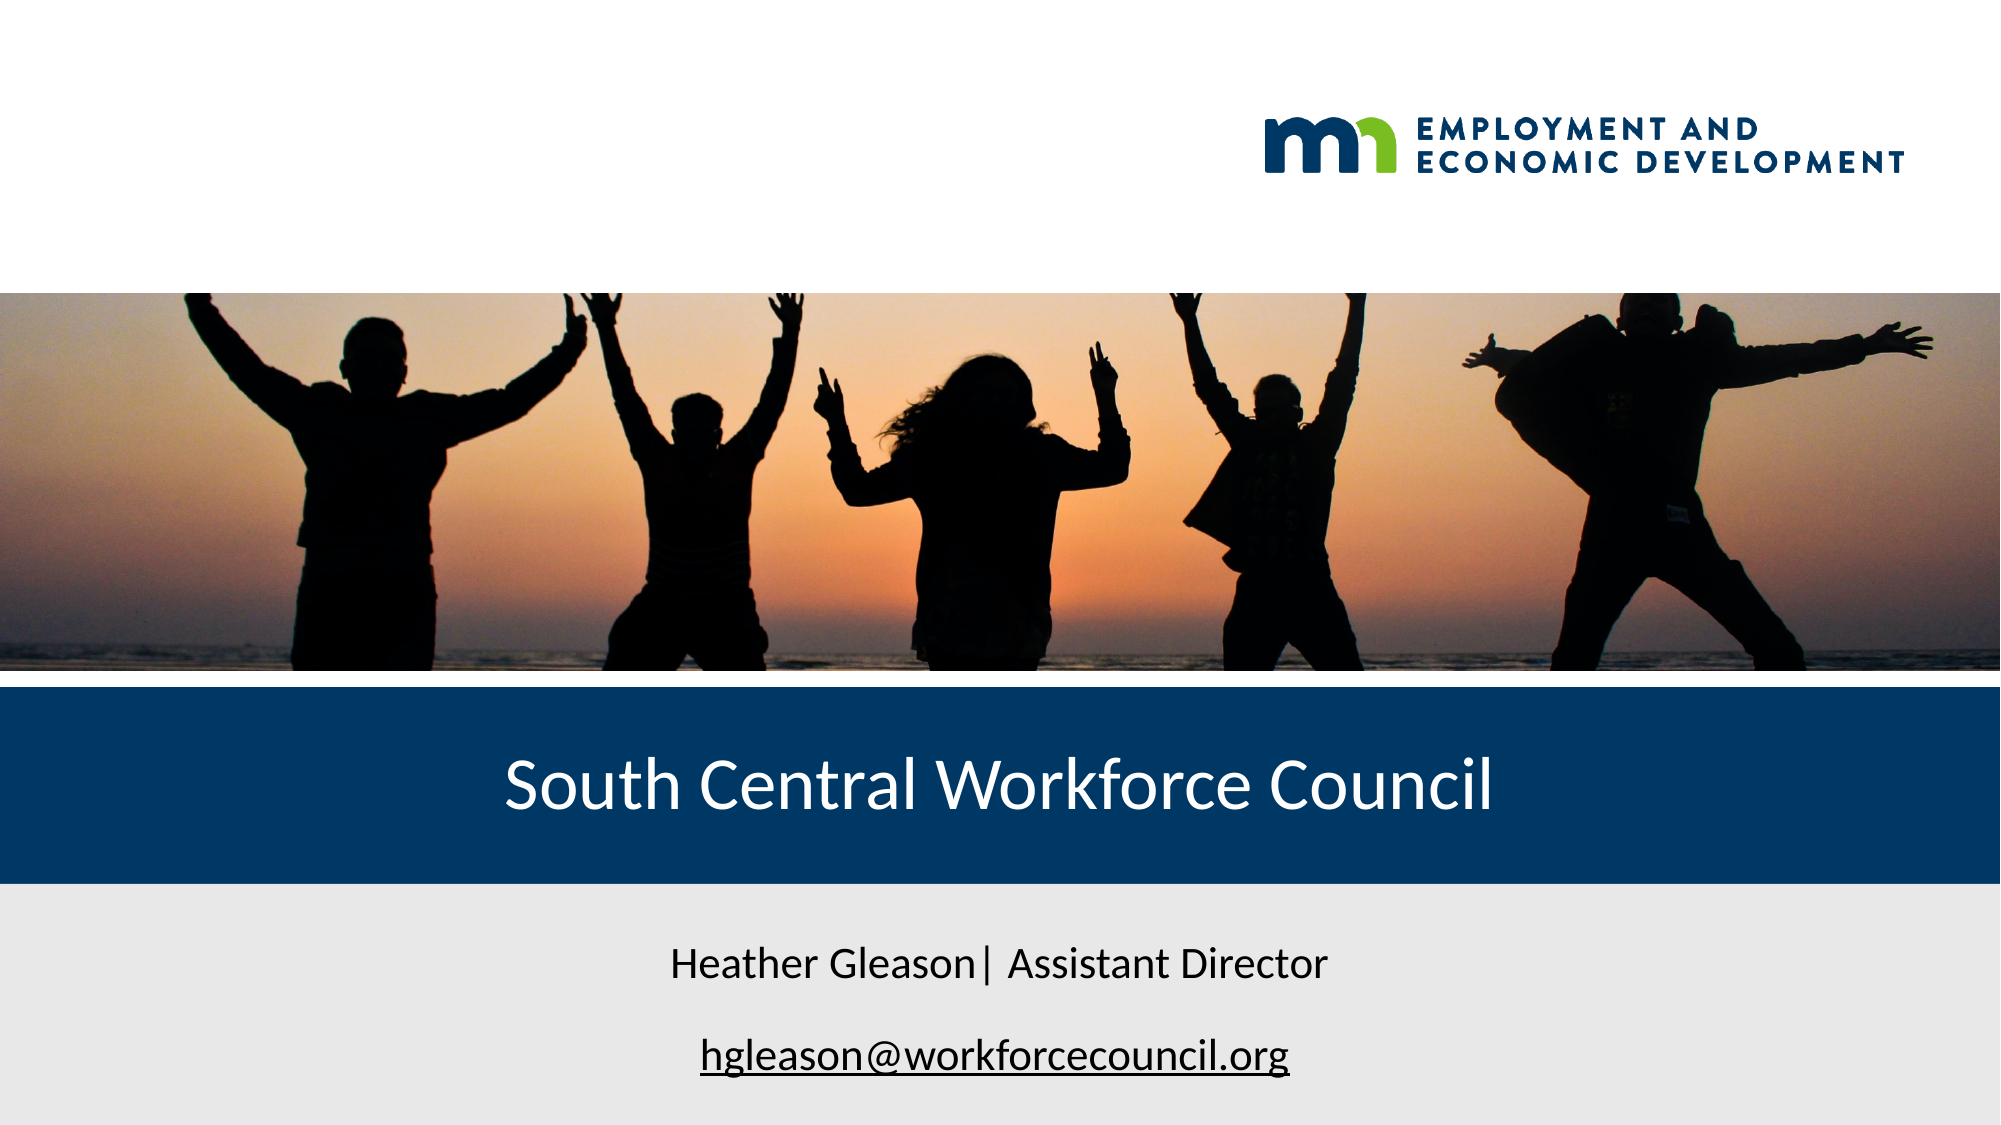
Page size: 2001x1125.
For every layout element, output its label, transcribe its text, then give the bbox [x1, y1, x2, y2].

title South Central Workforce Council [43, 687, 1957, 884]
picture [0, 293, 2000, 671]
picture [1265, 117, 1904, 173]
list Heather Gleason| Assistant Director hgleason@workforcecouncil.org [137, 925, 1863, 1088]
